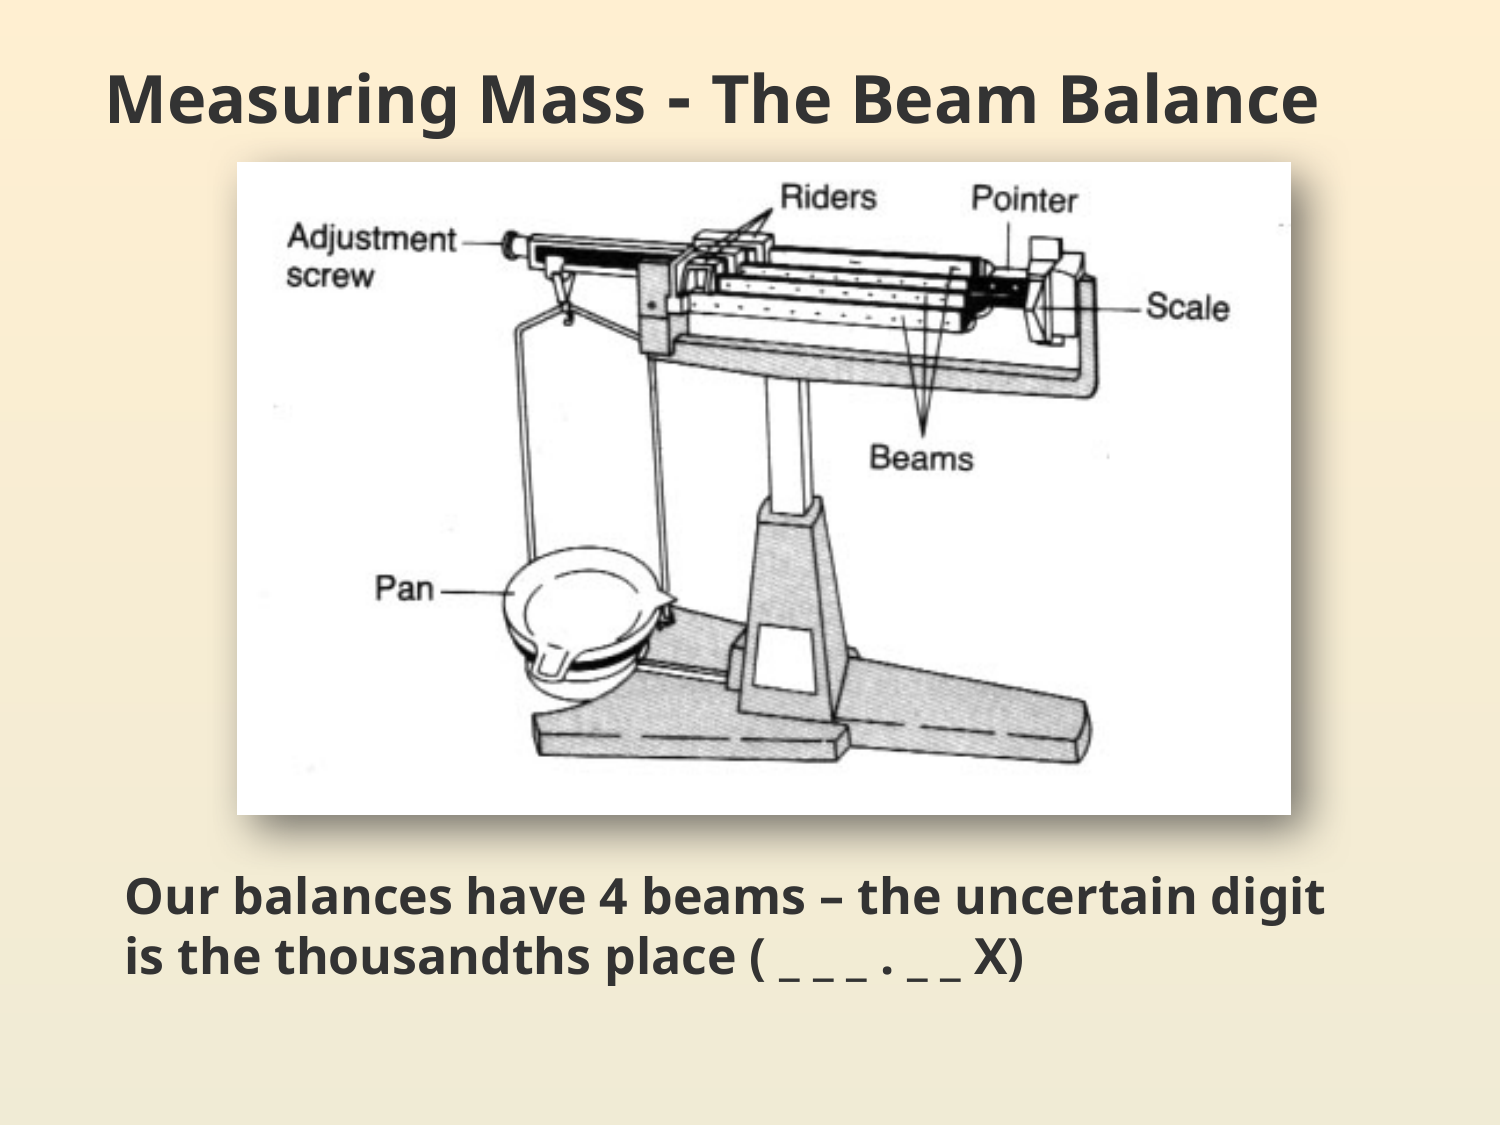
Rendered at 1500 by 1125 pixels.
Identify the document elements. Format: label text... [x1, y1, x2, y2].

picture [237, 162, 1291, 815]
text_box Our balances have 4 beams – the uncertain digit is the thousandths place ( _ _ _ . _ _ X) [109, 857, 1388, 993]
title Measuring Mass - The Beam Balance [74, 37, 1351, 151]
